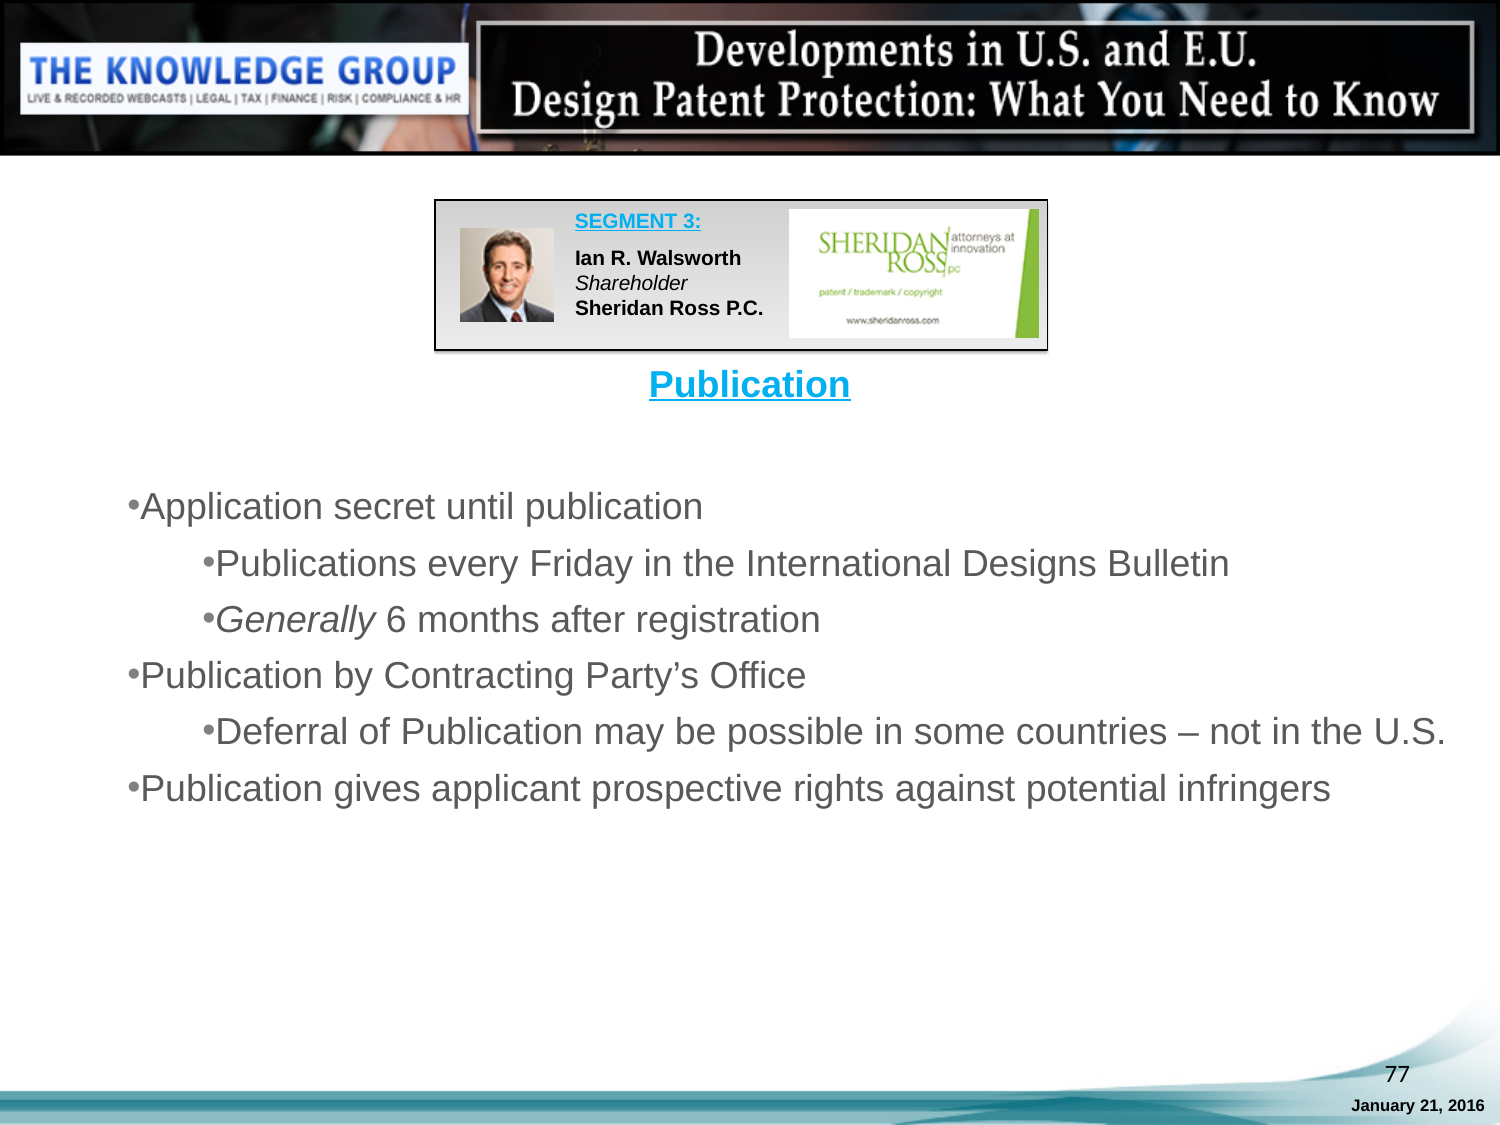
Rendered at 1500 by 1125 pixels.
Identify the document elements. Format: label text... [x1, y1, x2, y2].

picture [0, 412, 1500, 1125]
slide_number 77 [1074, 1042, 1425, 1103]
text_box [434, 199, 1048, 351]
text_box January 21, 2016 [1100, 1087, 1500, 1123]
text_box Application secret until publication Publications every Friday in the International Designs Bulletin Generally 6 months after registration Publication by Contracting Party’s Office Deferral of Publication may be possible in some countries – not in the U.S. Publication gives applicant prospective rights against potential infringers [37, 474, 1475, 817]
picture [0, 0, 1500, 352]
text_box Publication [0, 352, 1500, 412]
